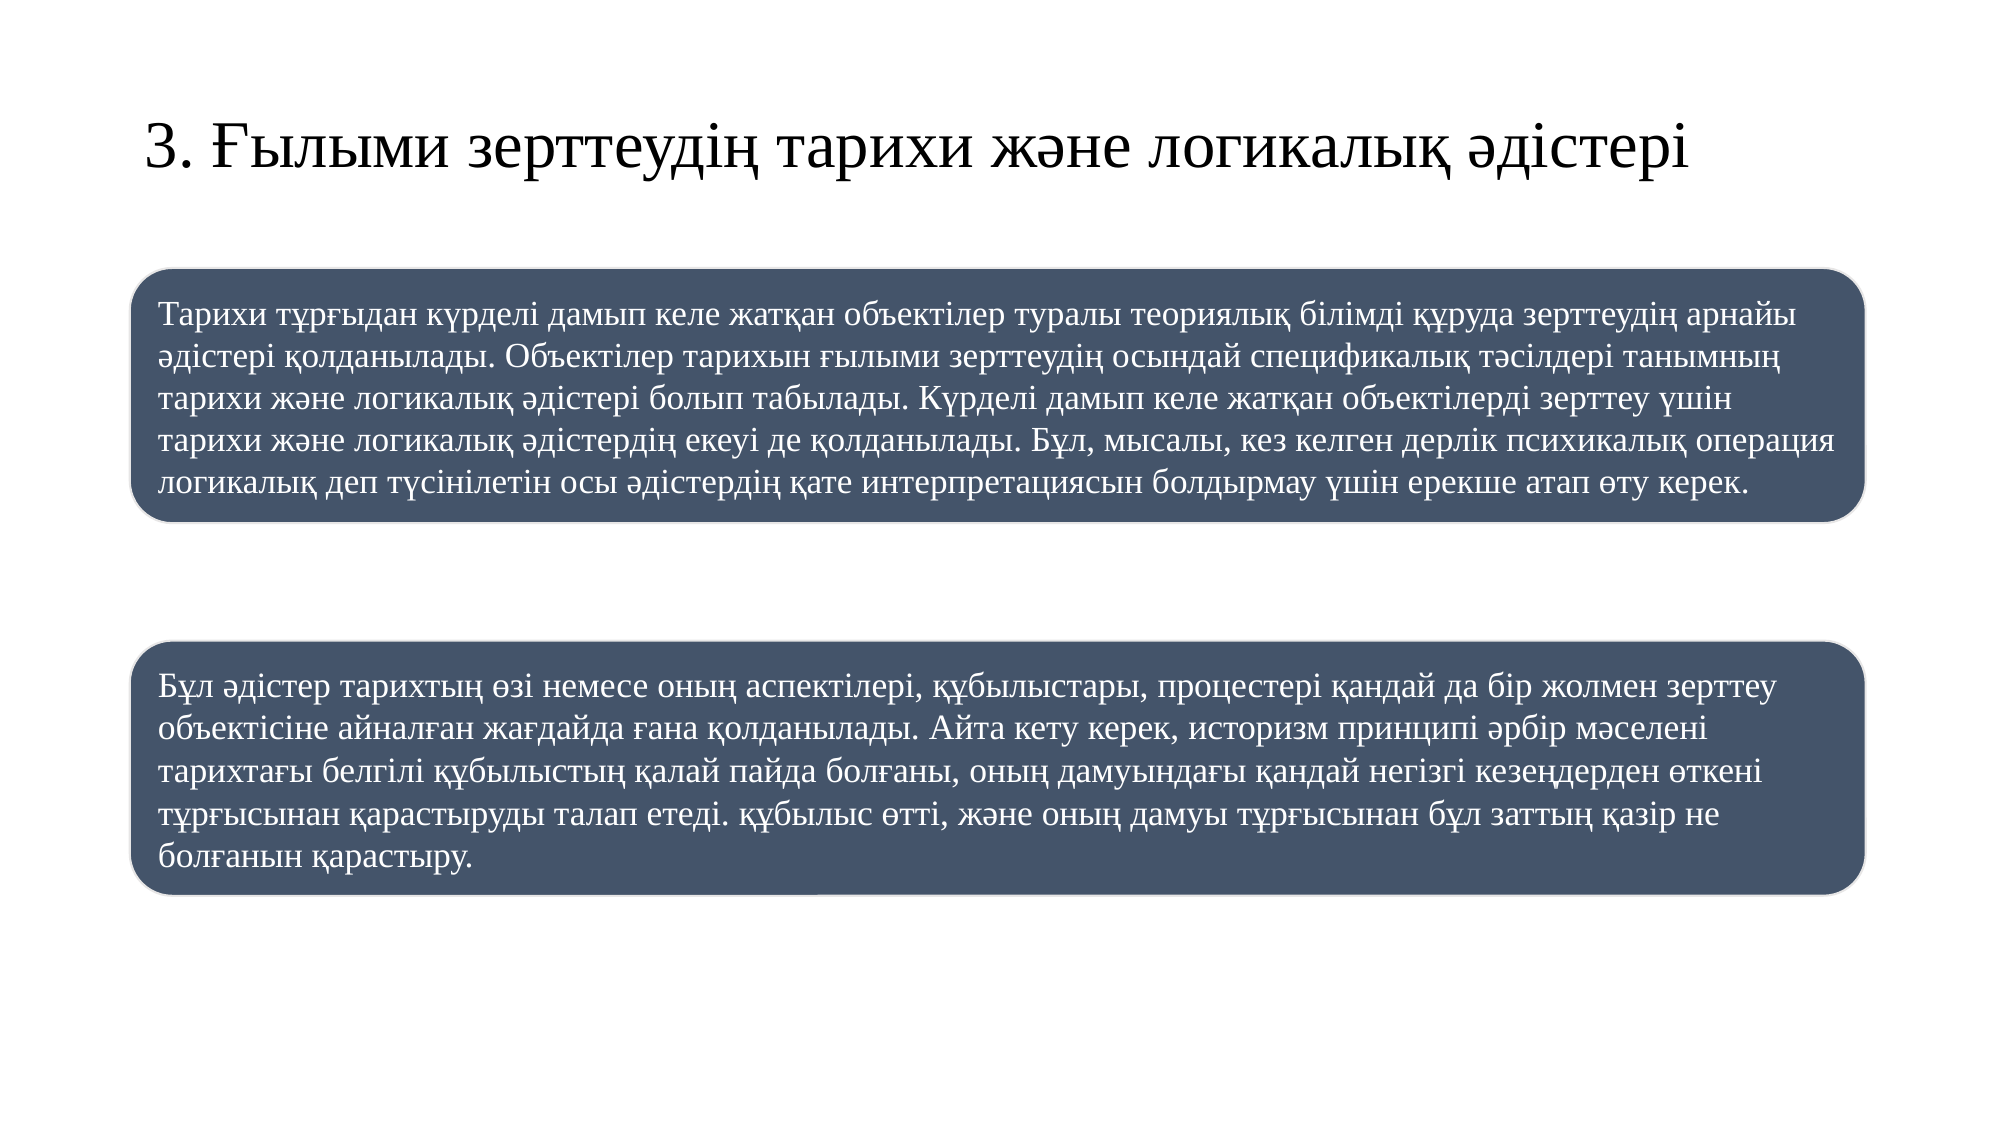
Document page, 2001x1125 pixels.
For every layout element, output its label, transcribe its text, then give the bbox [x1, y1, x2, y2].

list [129, 267, 1866, 1014]
title 3. Ғылыми зерттеудің тарихи және логикалық әдістері [129, 59, 1897, 233]
